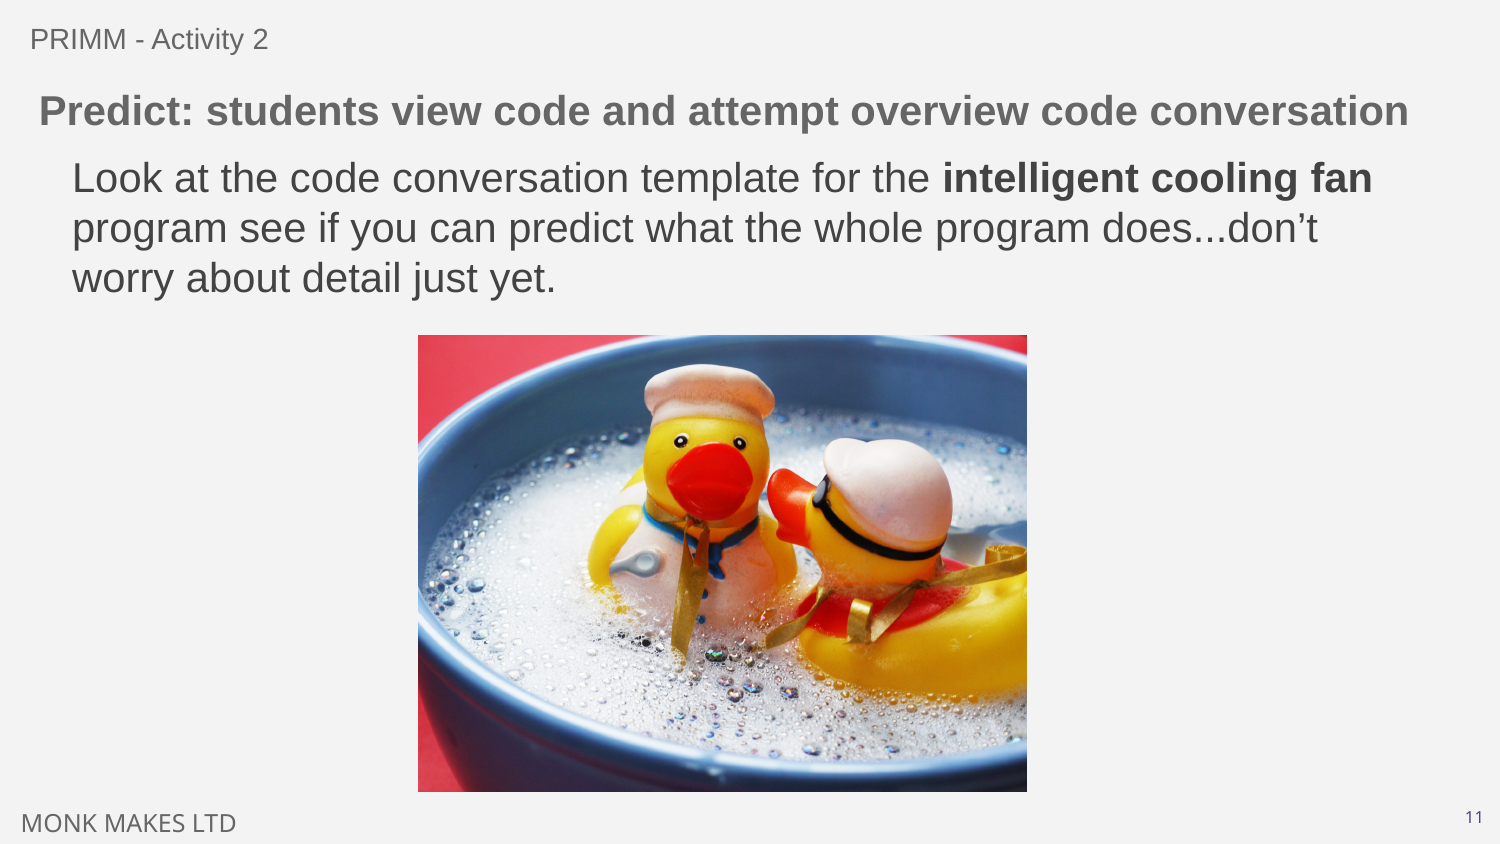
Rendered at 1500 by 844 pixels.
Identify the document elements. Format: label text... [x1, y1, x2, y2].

slide_number ‹#› [1448, 792, 1500, 844]
text_box Look at the code conversation template for the intelligent cooling fan program see if you can predict what the whole program does...don’t worry about detail just yet. [56, 136, 1444, 317]
title Predict: students view code and attempt overview code conversation [24, 52, 1477, 167]
subtitle PRIMM - Activity 2 [14, 0, 1500, 52]
picture [418, 335, 1027, 793]
